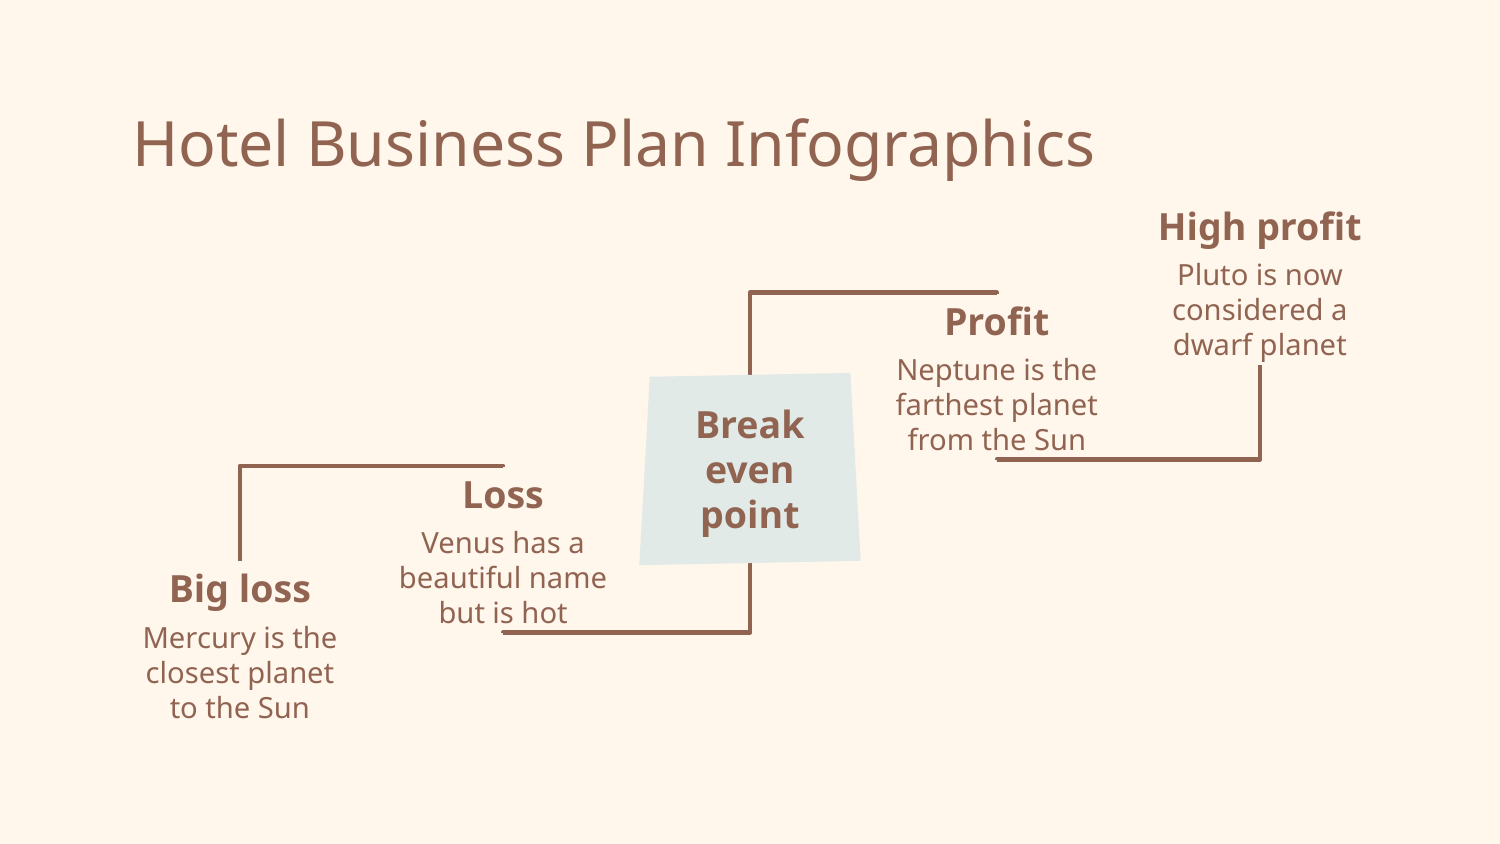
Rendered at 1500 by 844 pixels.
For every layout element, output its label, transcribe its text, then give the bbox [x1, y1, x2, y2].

title Hotel Business Plan Infographics [116, 88, 1383, 183]
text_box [323, 381, 420, 646]
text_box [585, 467, 668, 716]
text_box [1137, 197, 1383, 365]
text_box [926, 292, 1075, 460]
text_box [638, 372, 861, 566]
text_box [117, 560, 363, 728]
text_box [424, 465, 626, 633]
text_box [825, 216, 921, 464]
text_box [1080, 280, 1176, 544]
